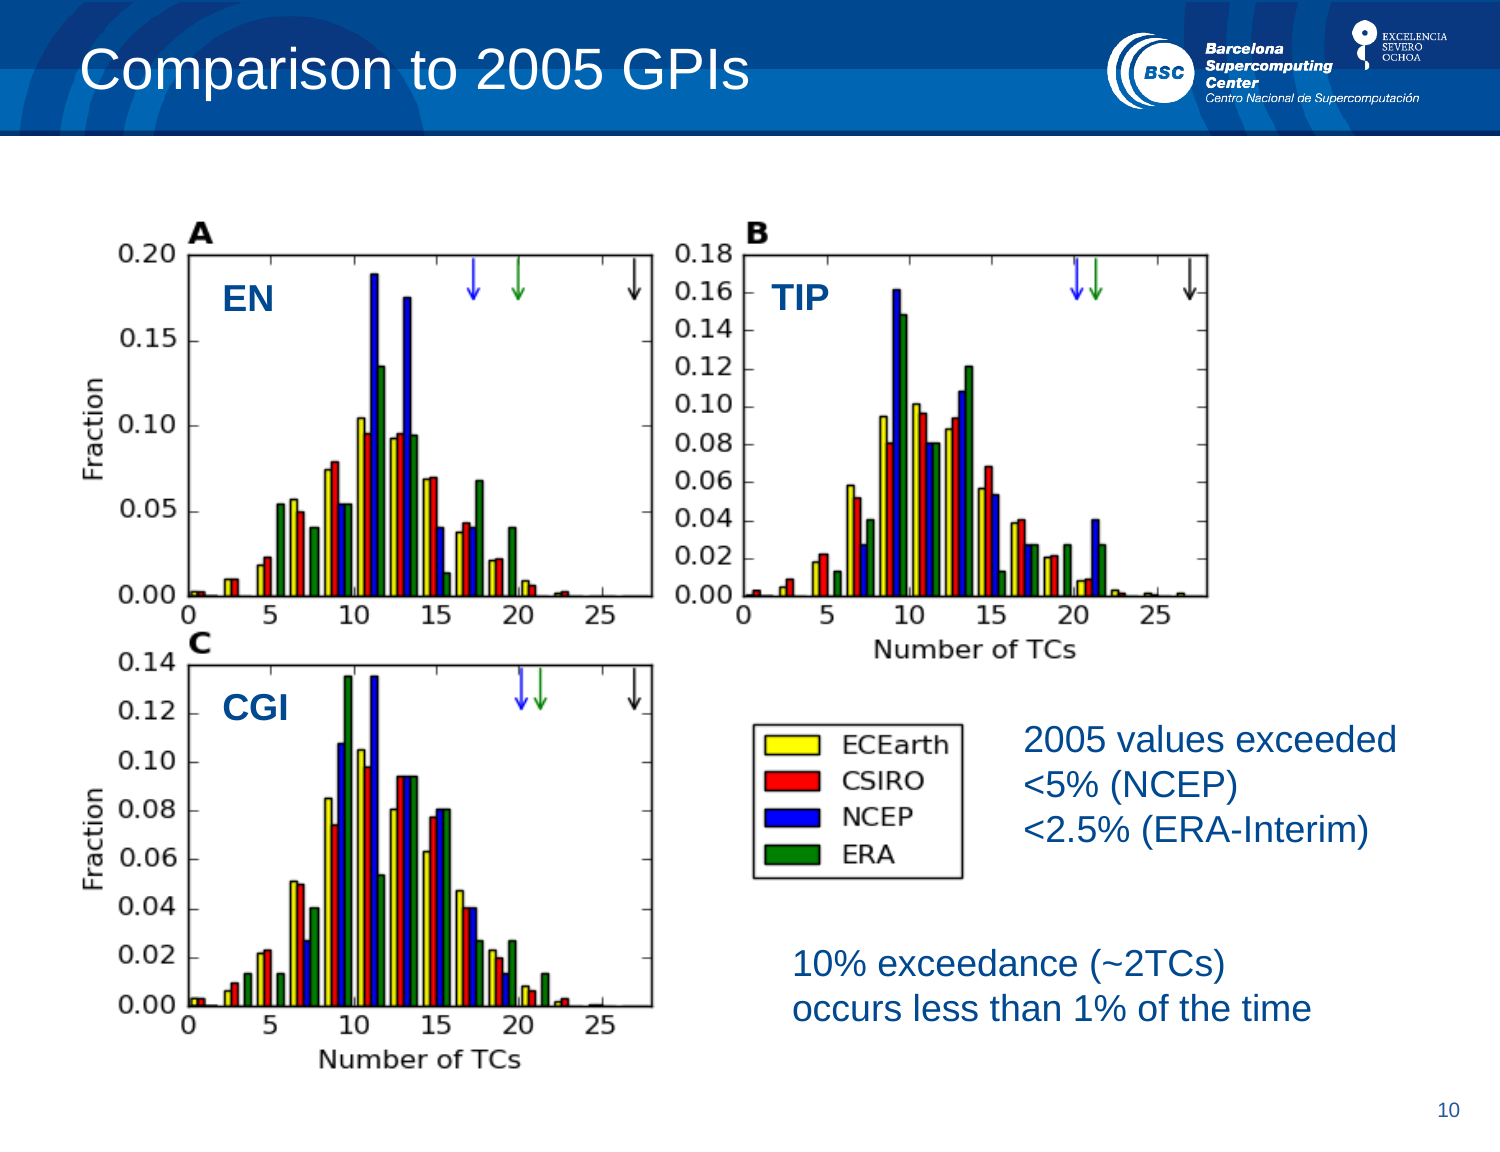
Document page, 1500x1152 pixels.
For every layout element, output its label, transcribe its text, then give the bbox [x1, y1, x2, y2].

picture [24, 161, 1338, 1100]
picture [0, 0, 1500, 136]
title Comparison to 2005 GPIs [65, 23, 1081, 138]
text_box 2005 values exceeded <5% (NCEP) <2.5% (ERA-Interim) [1340, 707, 1472, 858]
